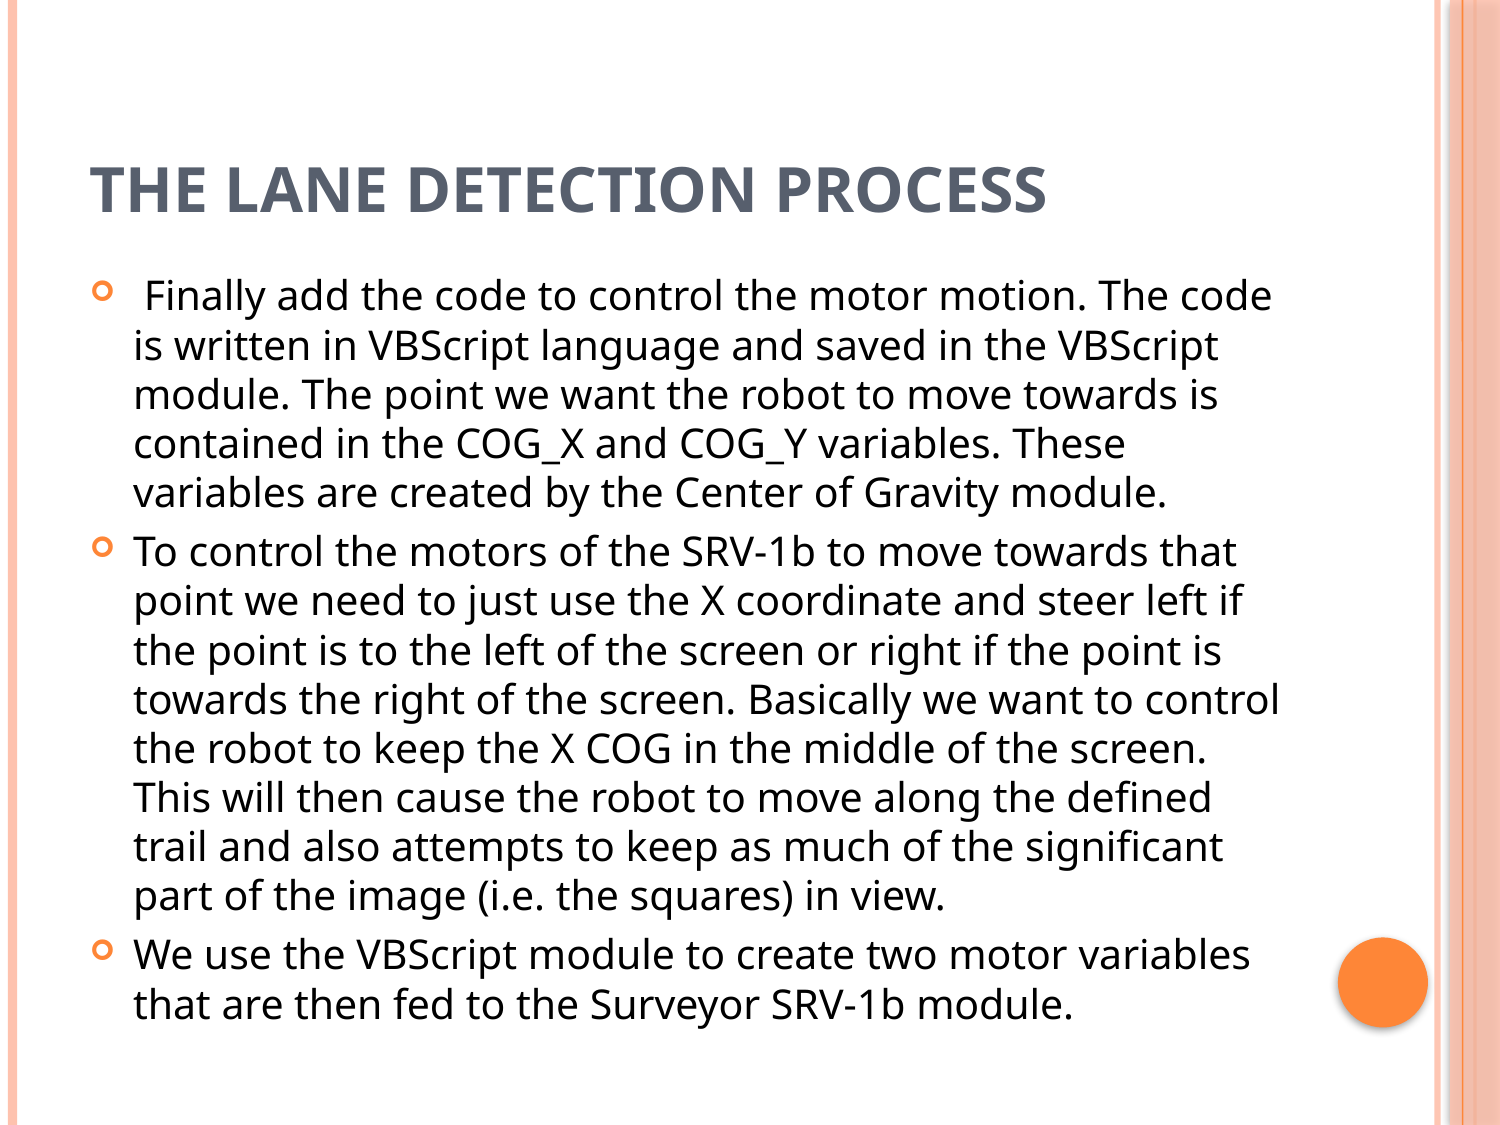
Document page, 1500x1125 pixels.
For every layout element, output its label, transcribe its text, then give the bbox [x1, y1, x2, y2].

list Finally add the code to control the motor motion. The code is written in VBScript language and saved in the VBScript module. The point we want the robot to move towards is contained in the COG_X and COG_Y variables. These variables are created by the Center of Gravity module. To control the motors of the SRV-1b to move towards that point we need to just use the X coordinate and steer left if the point is to the left of the screen or right if the point is towards the right of the screen. Basically we want to control the robot to keep the X COG in the middle of the screen. This will then cause the robot to move along the defined trail and also attempts to keep as much of the significant part of the image (i.e. the squares) in view. We use the VBScript module to create two motor variables that are then fed to the Surveyor SRV-1b module. [75, 262, 1300, 1062]
title The Lane Detection Process [75, 45, 1300, 233]
